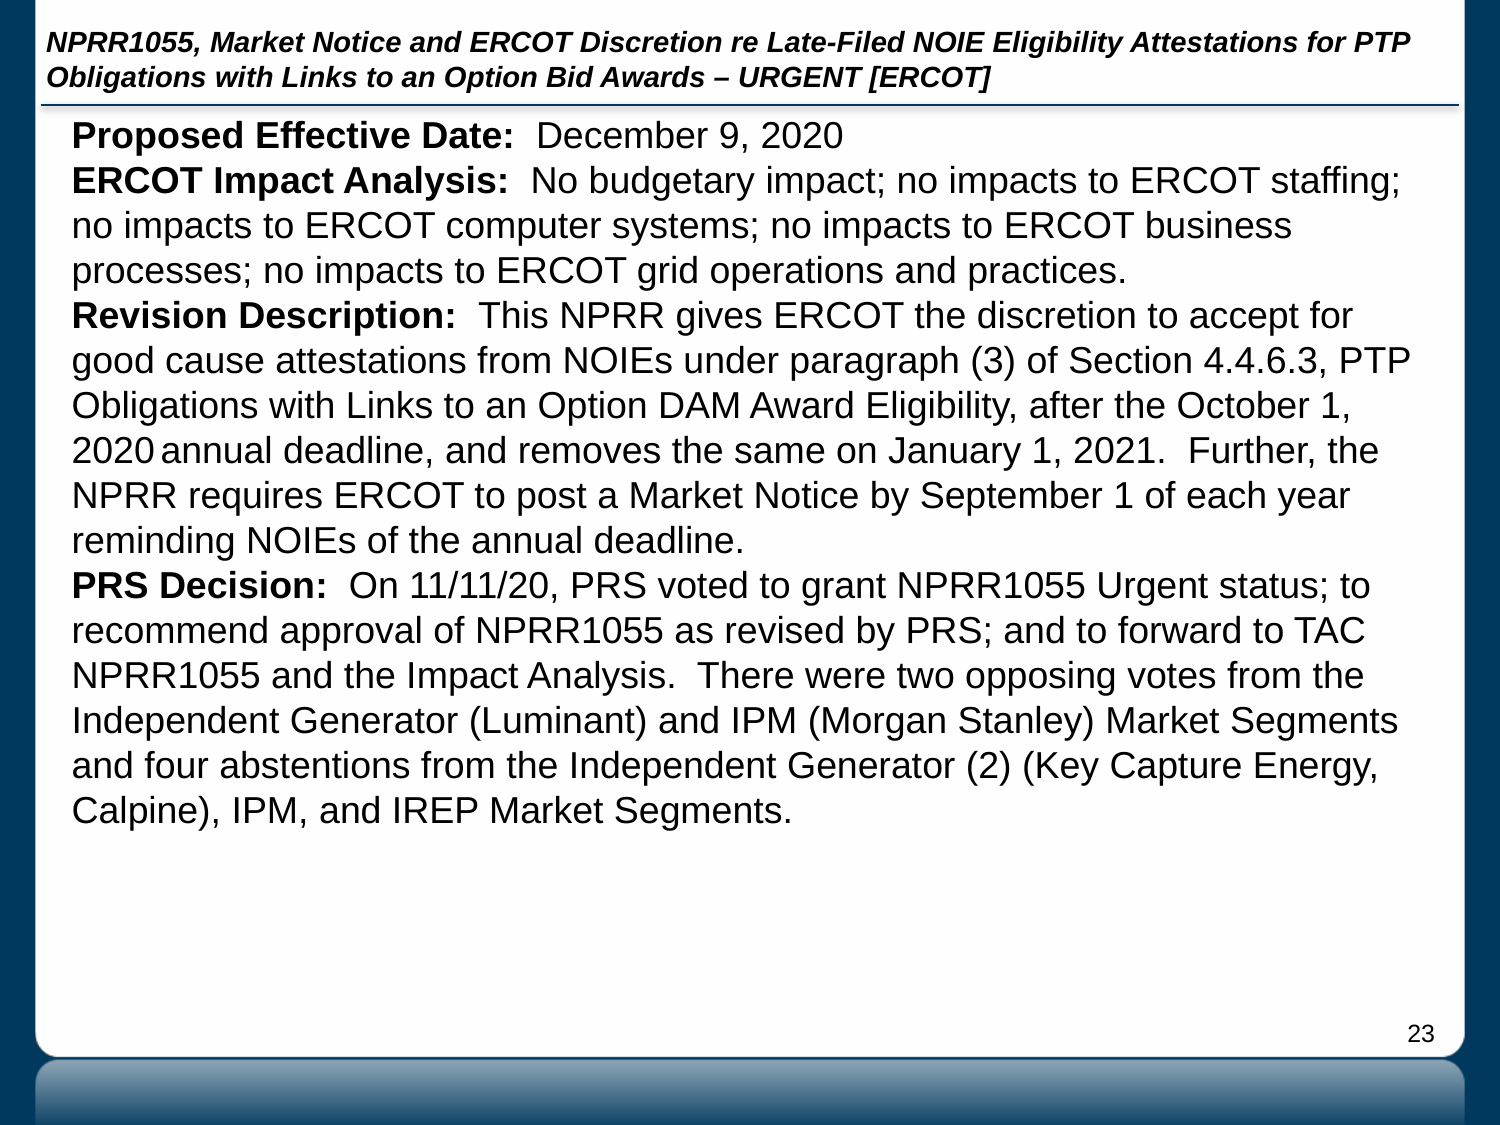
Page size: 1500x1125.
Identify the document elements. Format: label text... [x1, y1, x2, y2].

text_box Proposed Effective Date: December 9, 2020 ERCOT Impact Analysis: No budgetary impact; no impacts to ERCOT staffing; no impacts to ERCOT computer systems; no impacts to ERCOT business processes; no impacts to ERCOT grid operations and practices. Revision Description: This NPRR gives ERCOT the discretion to accept for good cause attestations from NOIEs under paragraph (3) of Section 4.4.6.3, PTP Obligations with Links to an Option DAM Award Eligibility, after the October 1, 2020 annual deadline, and removes the same on January 1, 2021. Further, the NPRR requires ERCOT to post a Market Notice by September 1 of each year reminding NOIEs of the annual deadline. PRS Decision: On 11/11/20, PRS voted to grant NPRR1055 Urgent status; to recommend approval of NPRR1055 as revised by PRS; and to forward to TAC NPRR1055 and the Impact Analysis. There were two opposing votes from the Independent Generator (Luminant) and IPM (Morgan Stanley) Market Segments and four abstentions from the Independent Generator (2) (Key Capture Energy, Calpine), IPM, and IREP Market Segments. [56, 103, 1448, 839]
picture [35, 0, 1465, 1125]
title NPRR1055, Market Notice and ERCOT Discretion re Late-Filed NOIE Eligibility Attestations for PTP Obligations with Links to an Option Bid Awards – URGENT [ERCOT] [31, 20, 1464, 97]
